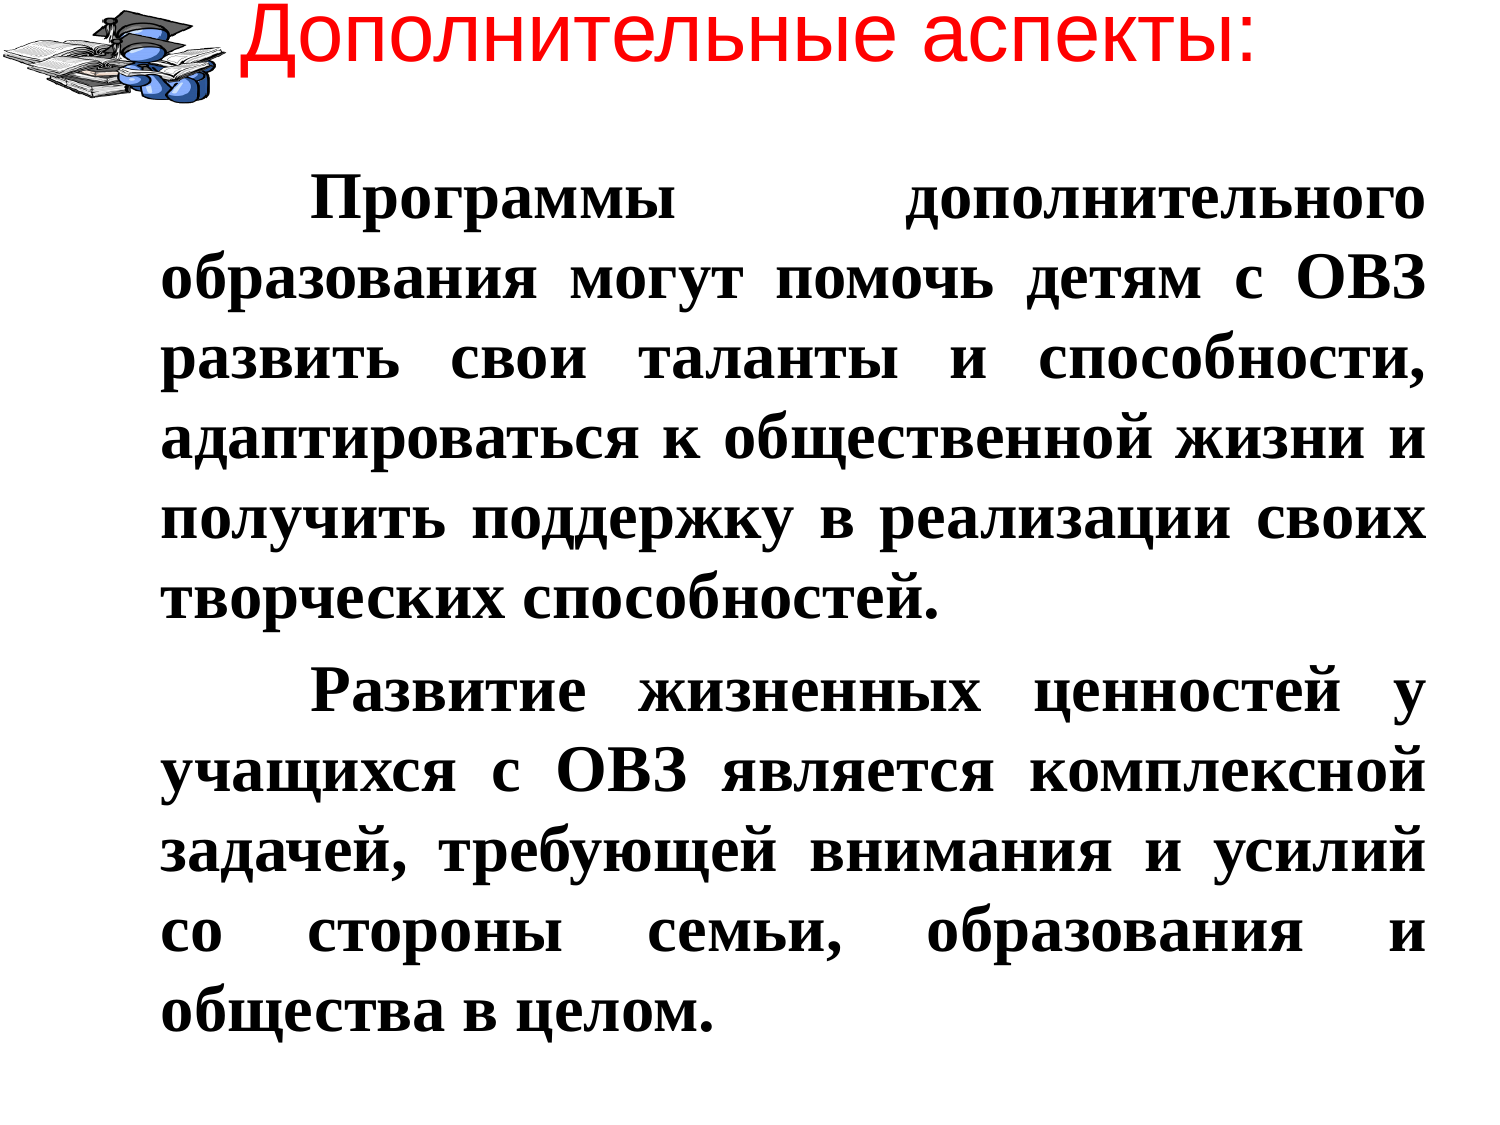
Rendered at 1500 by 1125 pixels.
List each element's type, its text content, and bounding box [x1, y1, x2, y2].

picture [0, 0, 230, 112]
subtitle Программы дополнительного образования могут помочь детям с ОВЗ развить свои таланты и способности, адаптироваться к общественной жизни и получить поддержку в реализации своих творческих способностей. Развитие жизненных ценностей у учащихся с ОВЗ является комплексной задачей, требующей внимания и усилий со стороны семьи, образования и общества в целом. [70, 144, 1444, 1055]
title Дополнительные аспекты: [112, 28, 1388, 139]
